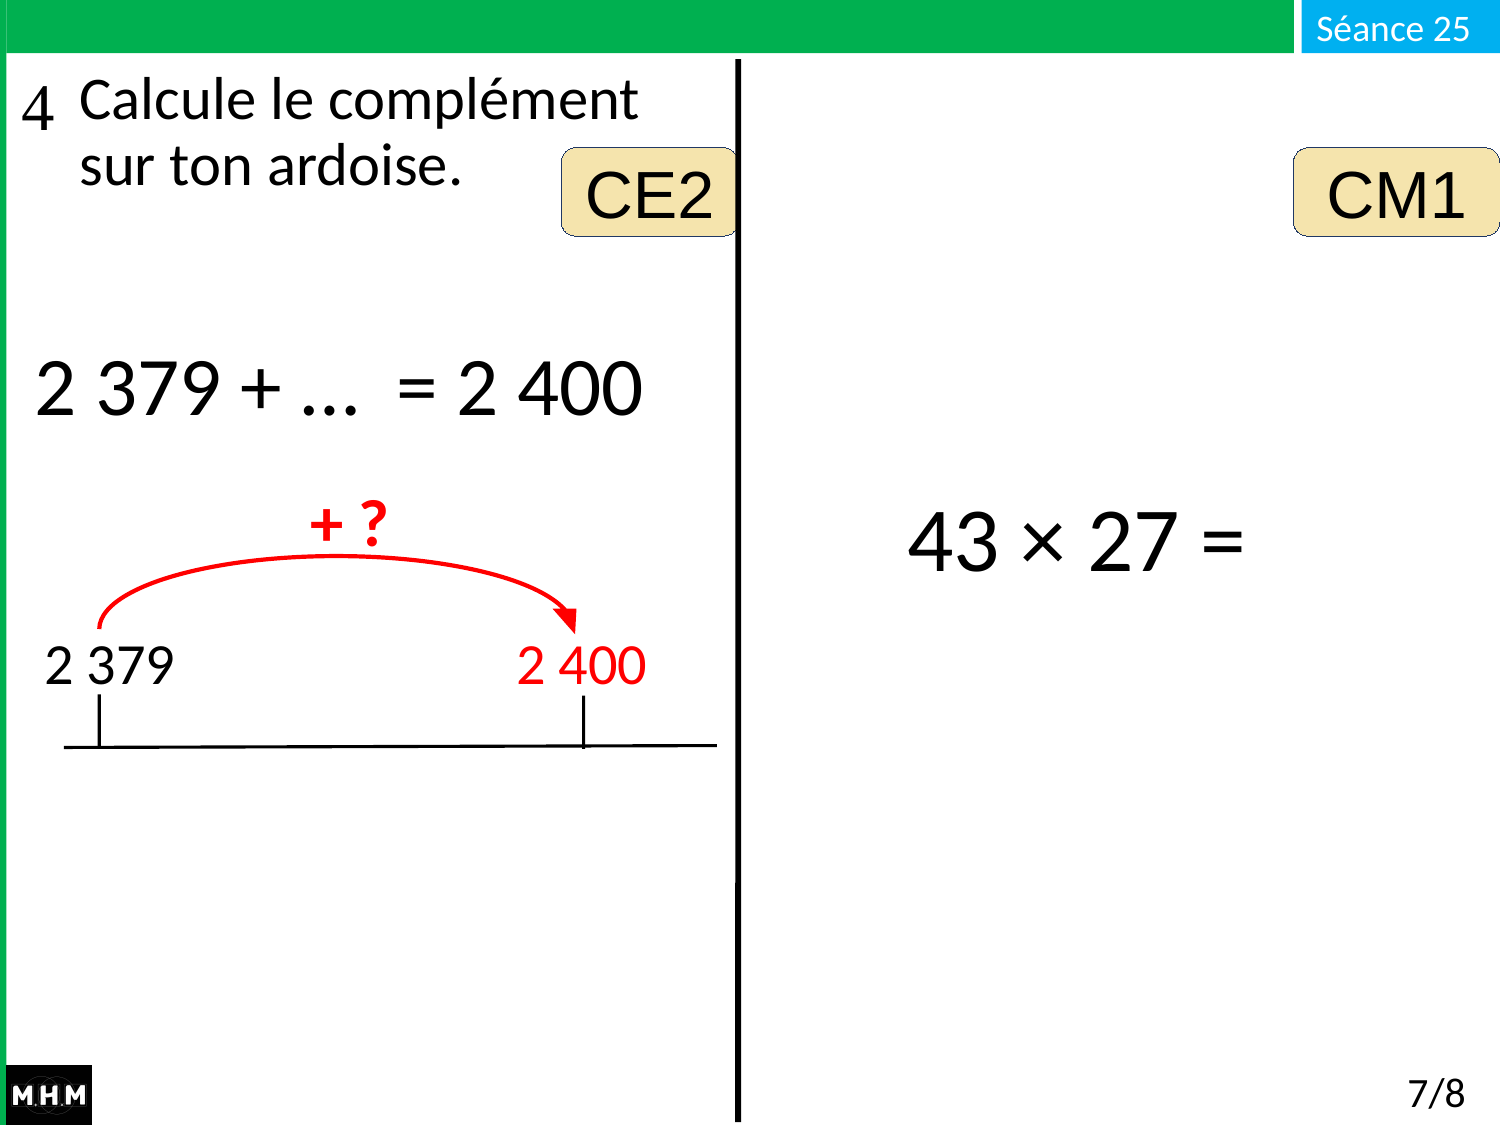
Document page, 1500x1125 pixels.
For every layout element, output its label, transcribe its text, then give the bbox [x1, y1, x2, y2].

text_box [29, 472, 718, 749]
text_box CE2 [561, 147, 738, 237]
text_box 2 379 + … = 2 400 [0, 324, 680, 440]
text_box CM1 [1293, 147, 1500, 237]
picture [6, 1065, 92, 1125]
list 7/8 [1373, 1064, 1500, 1125]
text_box Calcule le complément sur ton ardoise. [64, 58, 709, 207]
text_box 43 × 27 = [767, 472, 1387, 598]
